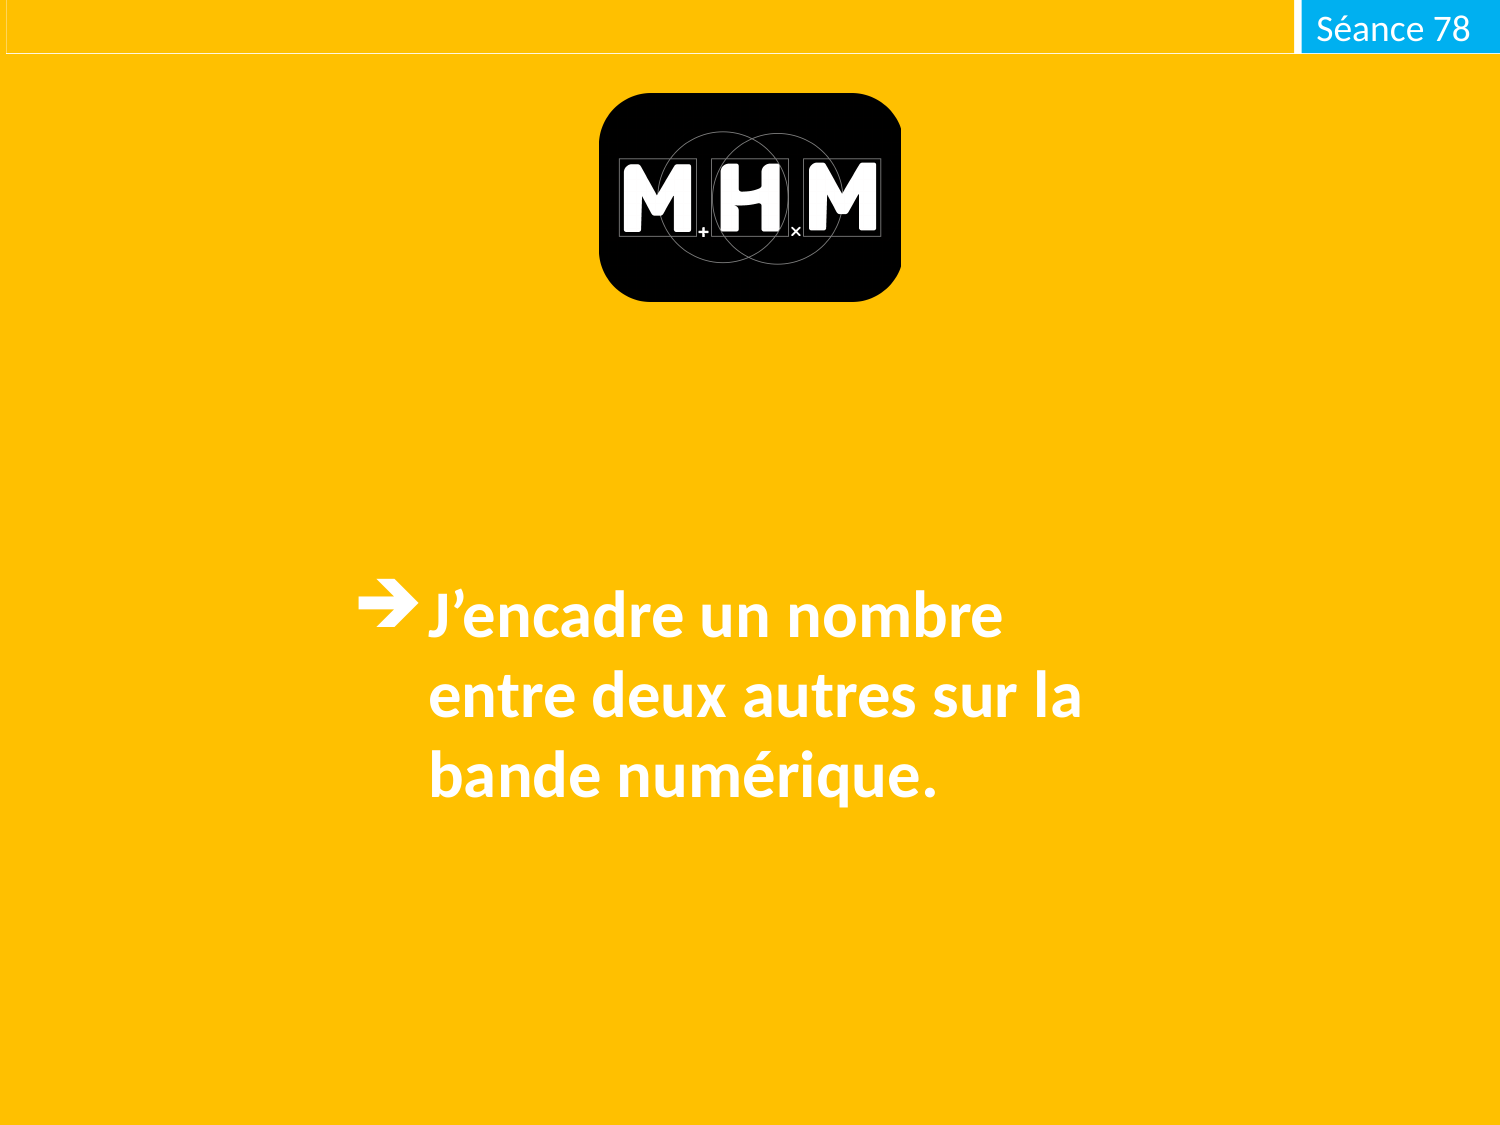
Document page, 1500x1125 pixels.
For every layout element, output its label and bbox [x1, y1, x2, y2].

text_box [0, 54, 1500, 1125]
